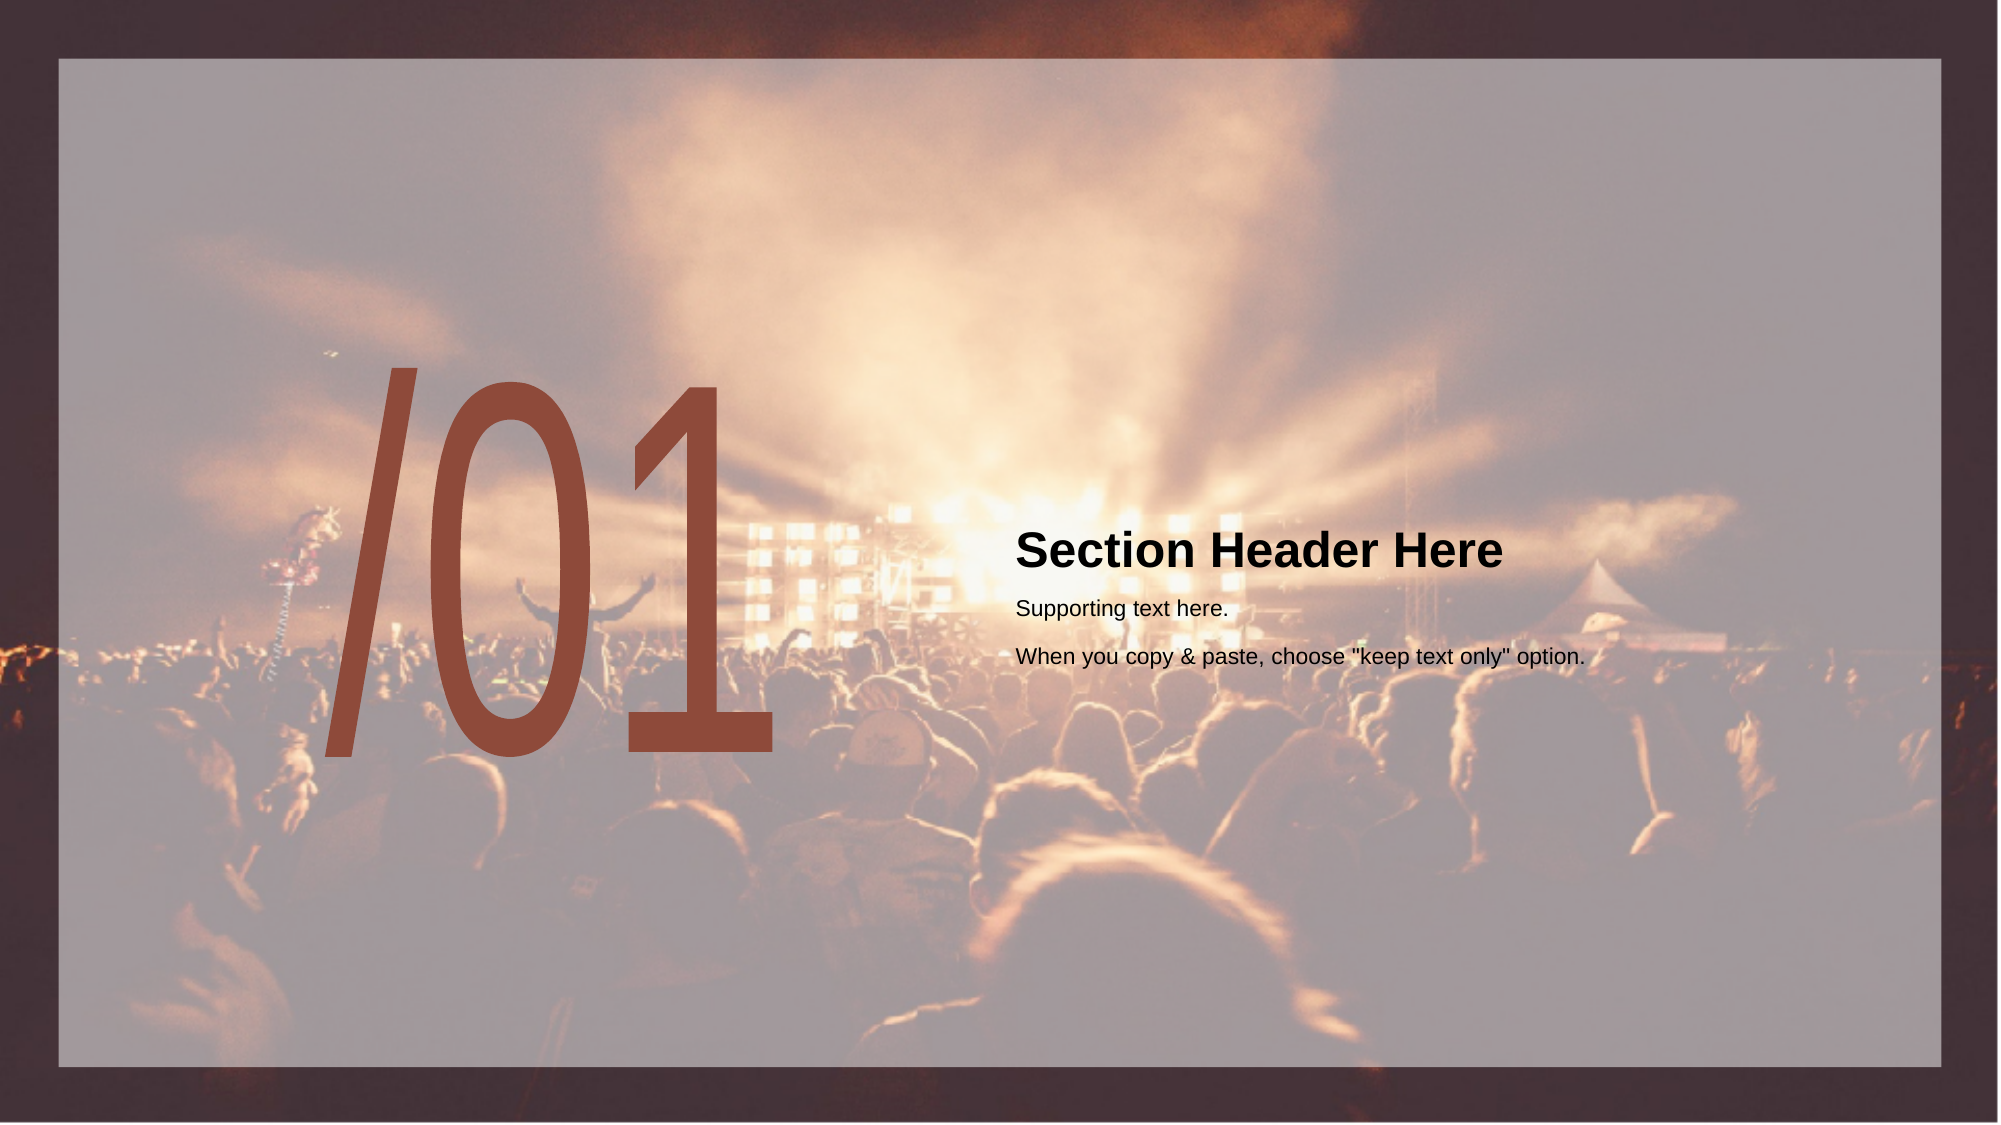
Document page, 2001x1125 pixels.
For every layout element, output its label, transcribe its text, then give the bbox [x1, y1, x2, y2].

list Supporting text here. When you copy & paste, choose "keep text only" option. [1000, 585, 1890, 753]
title Section Header Here [1000, 439, 1890, 585]
picture [0, 0, 2000, 1125]
